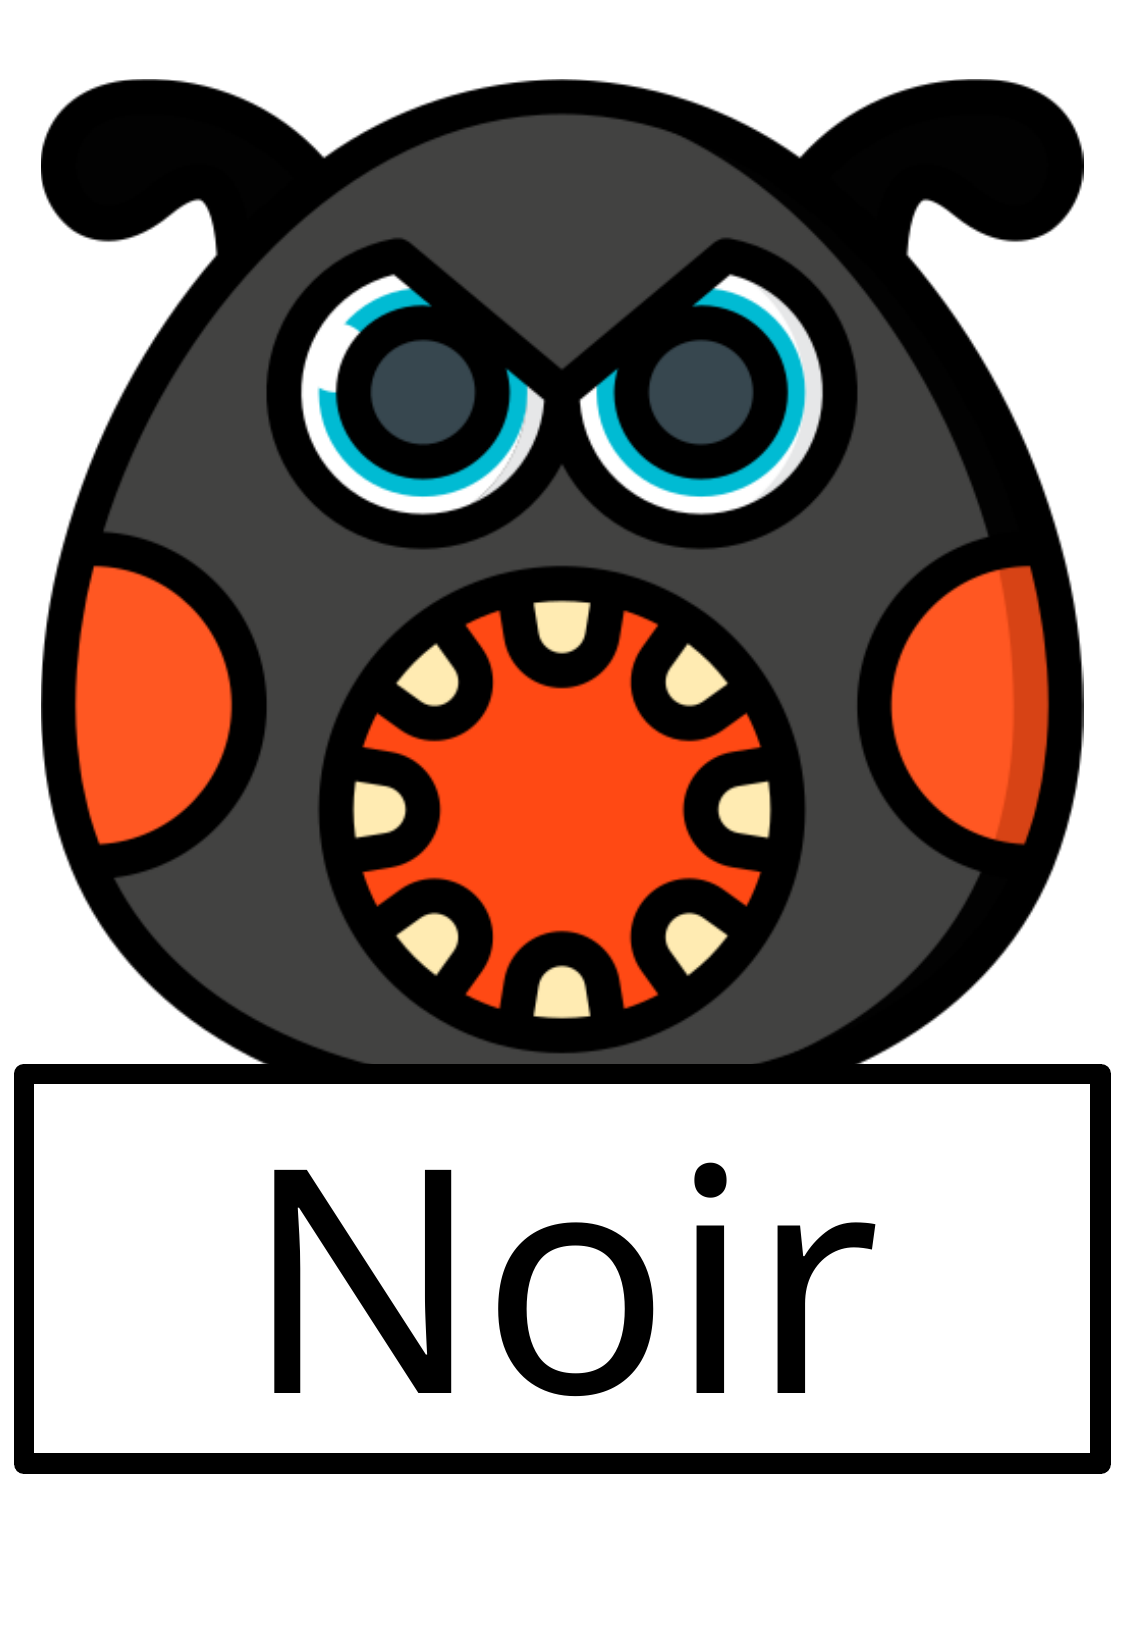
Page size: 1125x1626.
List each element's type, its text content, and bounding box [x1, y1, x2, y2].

text_box Noir [24, 1074, 1101, 1464]
picture [41, 79, 1084, 1123]
